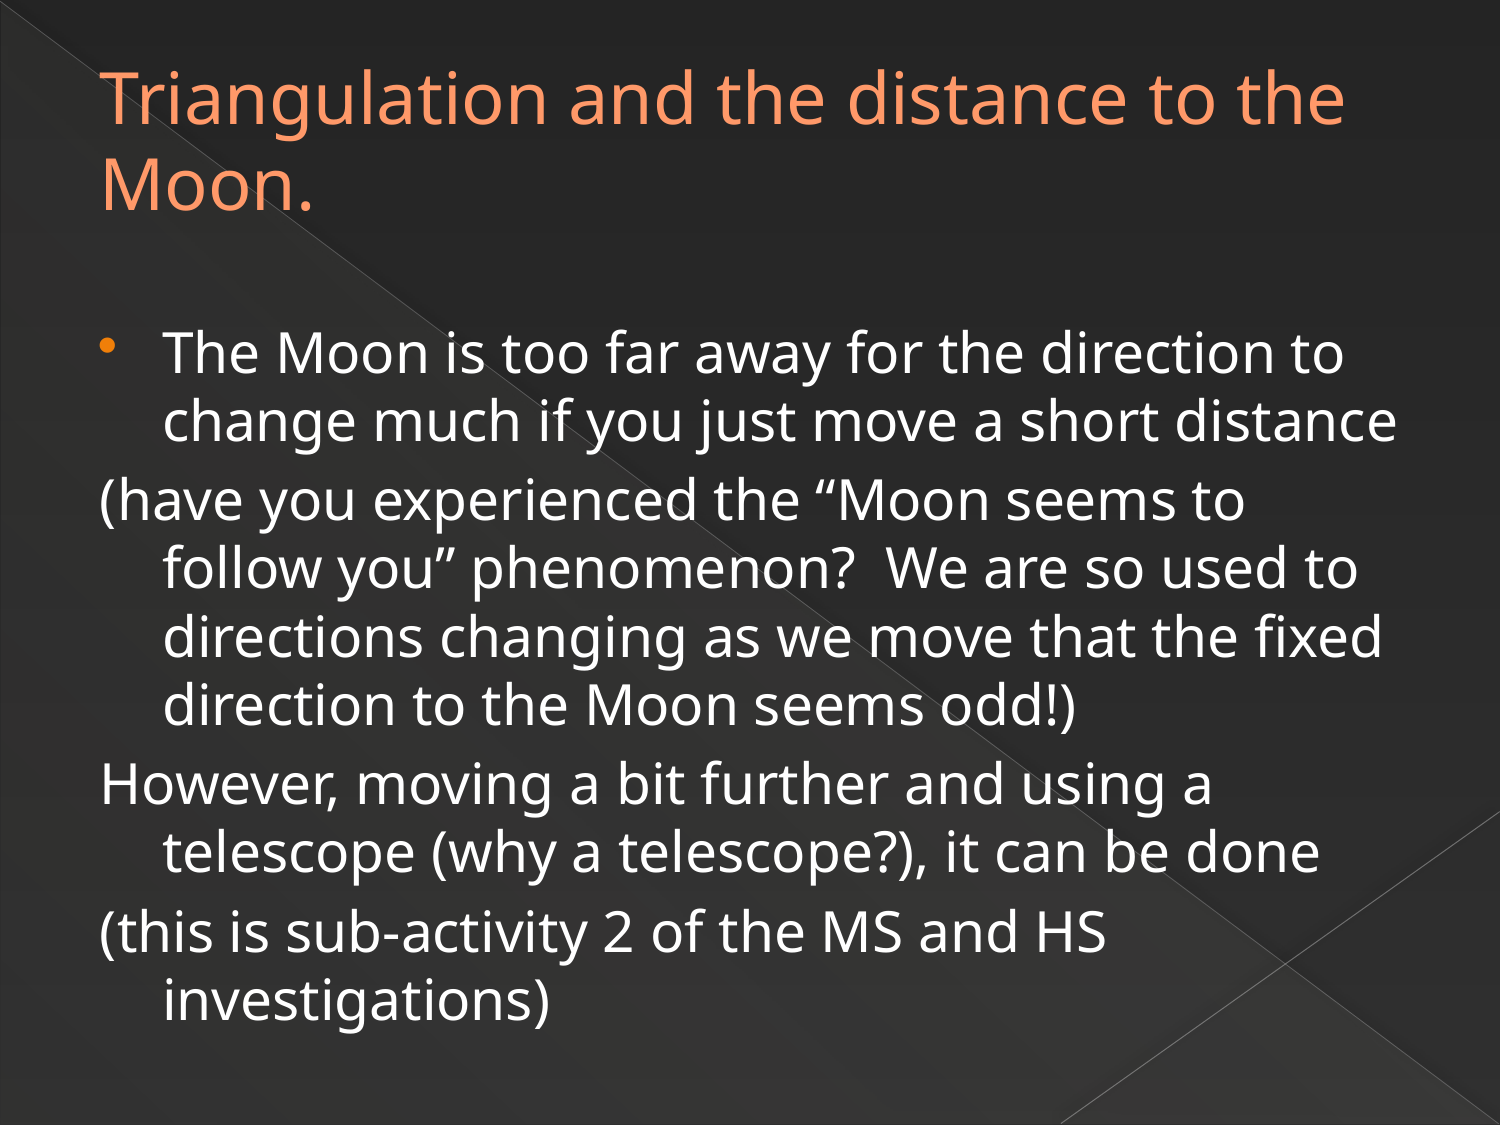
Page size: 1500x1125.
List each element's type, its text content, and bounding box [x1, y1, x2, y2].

list The Moon is too far away for the direction to change much if you just move a short distance (have you experienced the “Moon seems to follow you” phenomenon? We are so used to directions changing as we move that the fixed direction to the Moon seems odd!) However, moving a bit further and using a telescope (why a telescope?), it can be done (this is sub-activity 2 of the MS and HS investigations) [75, 308, 1425, 1059]
title Triangulation and the distance to the Moon. [0, 45, 1500, 233]
